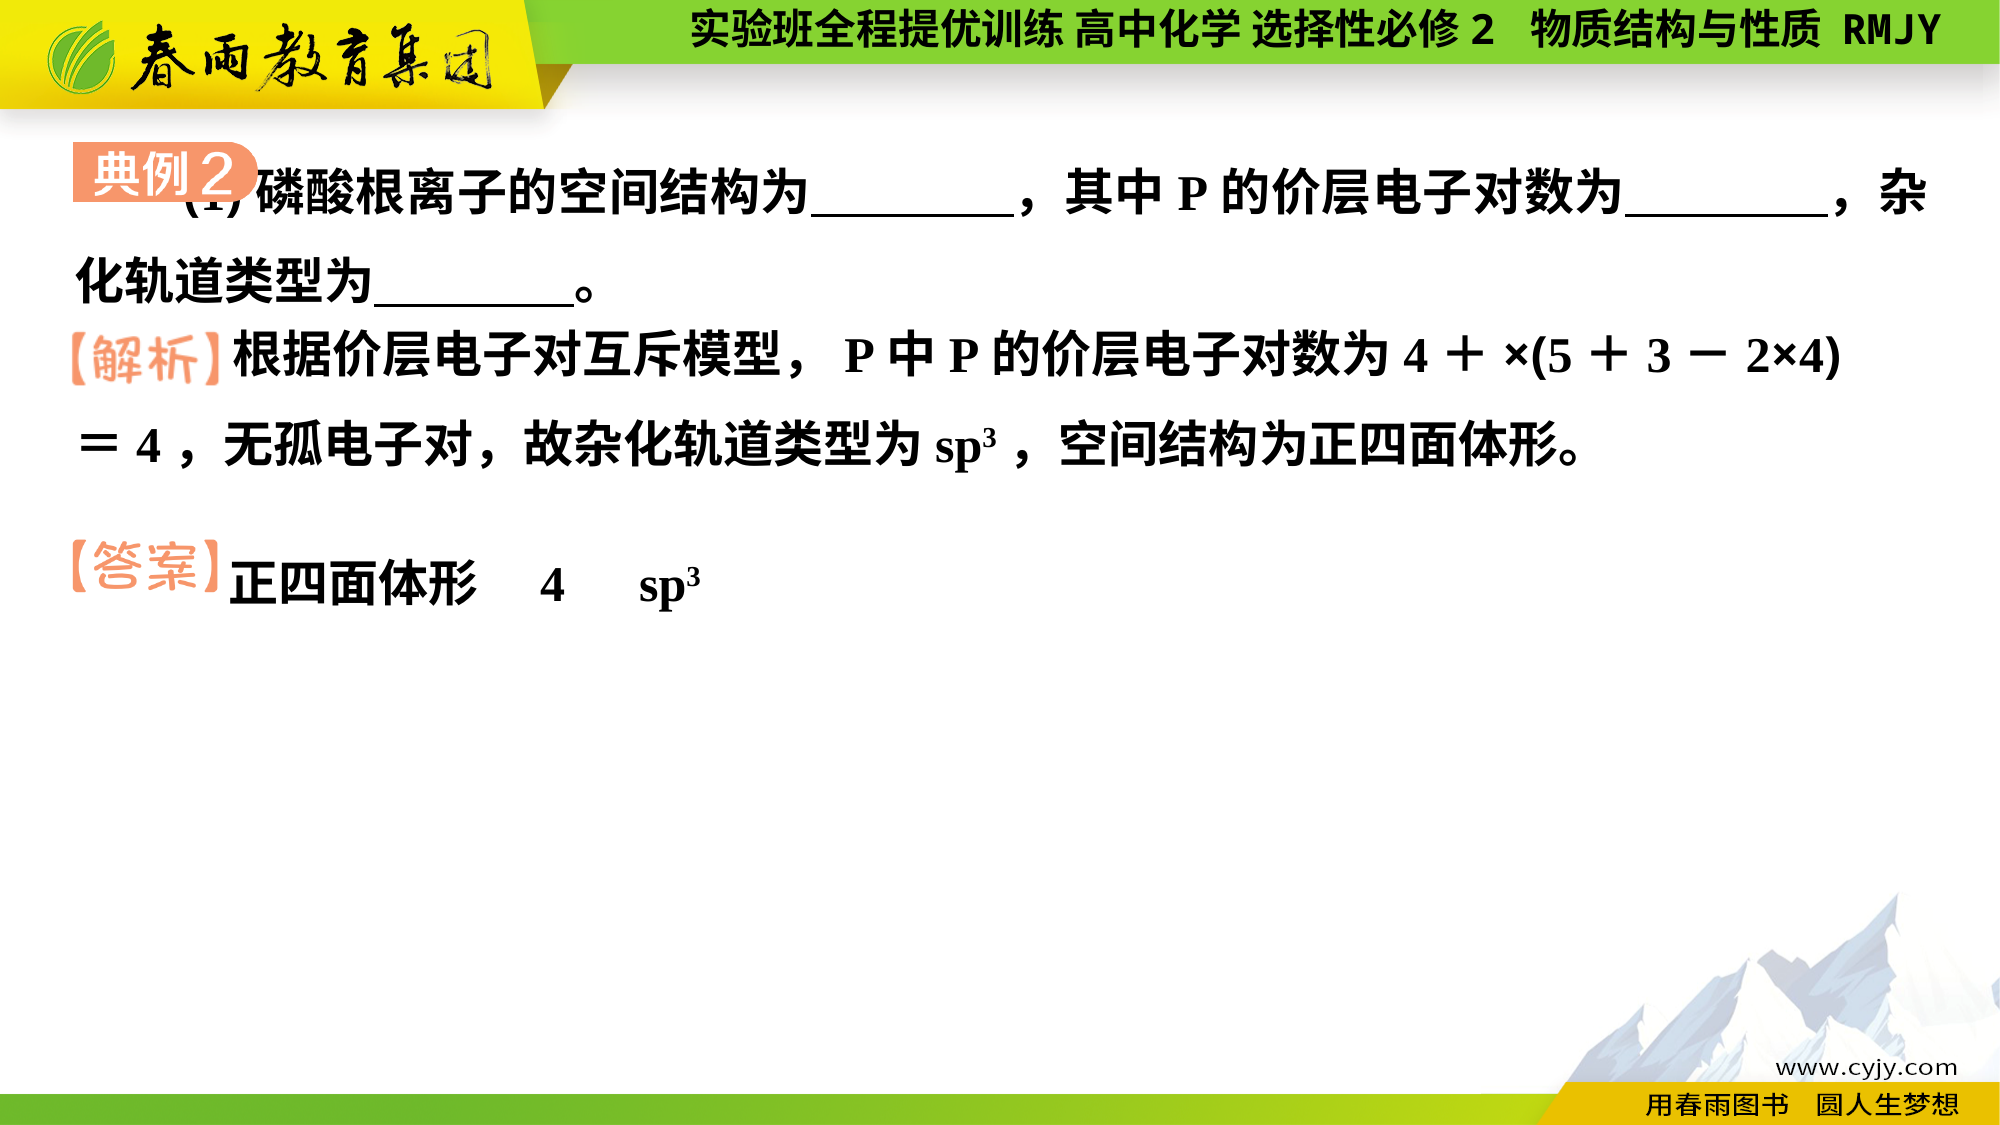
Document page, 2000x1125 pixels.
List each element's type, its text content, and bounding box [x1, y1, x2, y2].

text_box 正四面体形 4 sp3 [66, 513, 1944, 619]
list (1)磷酸根离子的空间结构为 ，其中P的价层电子对数为 ，杂化轨道类型为 。 [59, 122, 1944, 308]
picture [0, 0, 2000, 1125]
